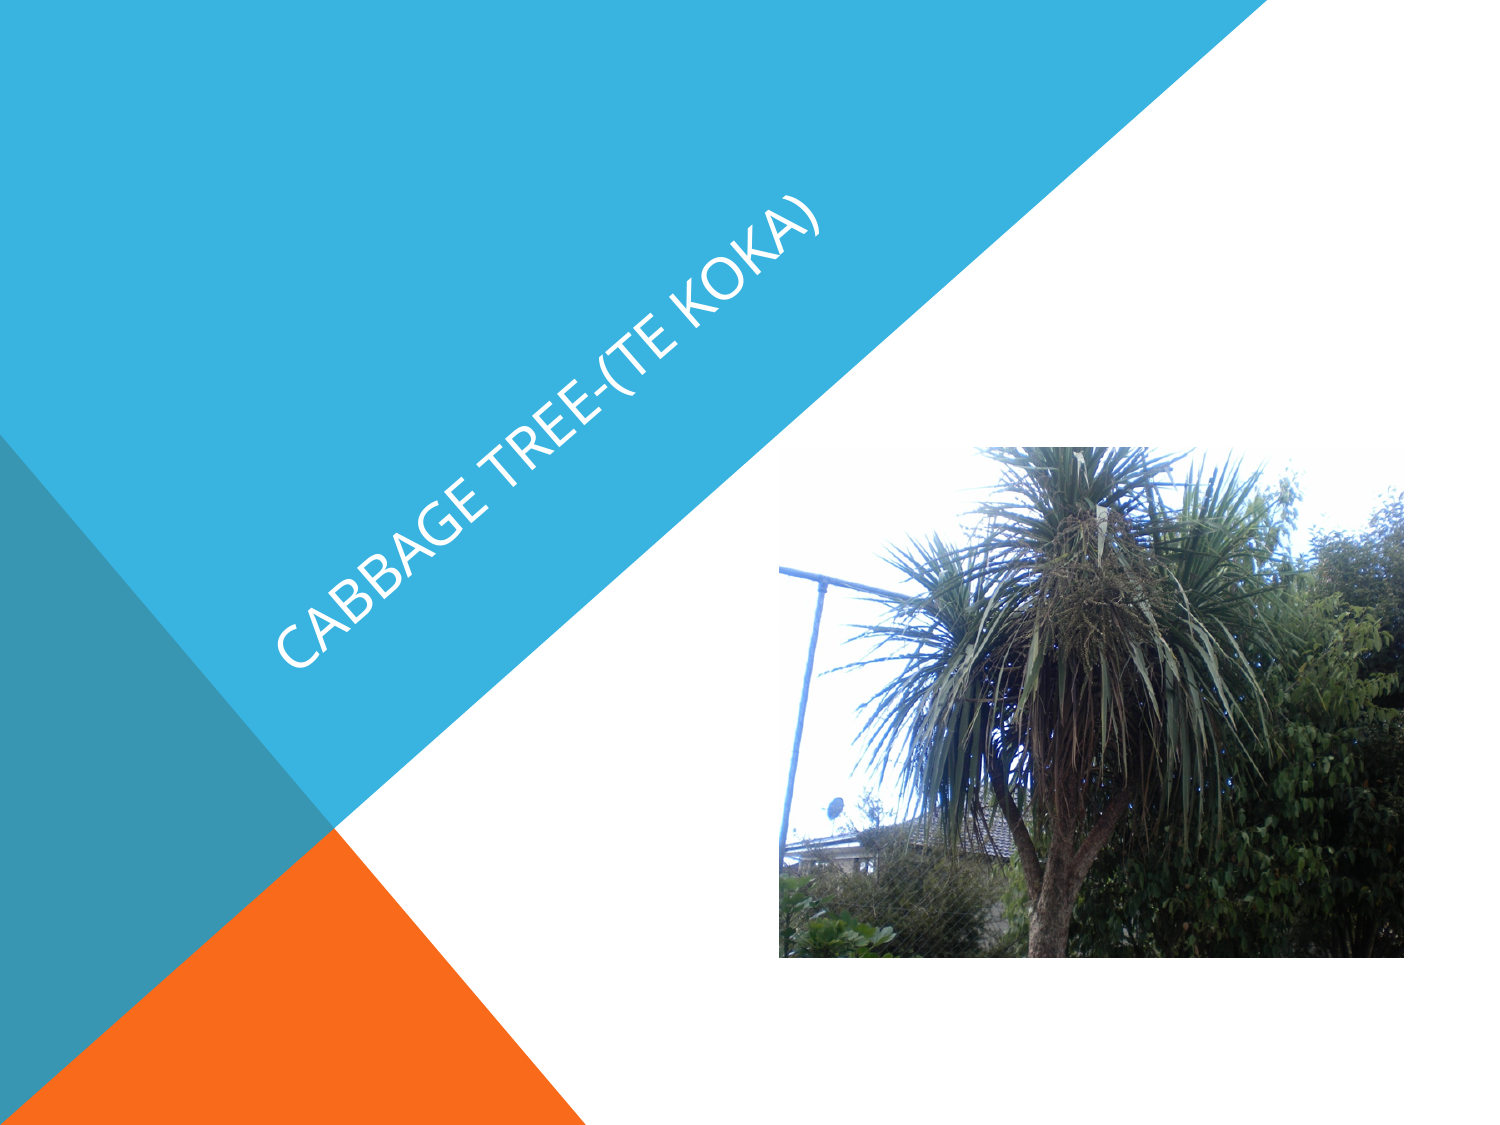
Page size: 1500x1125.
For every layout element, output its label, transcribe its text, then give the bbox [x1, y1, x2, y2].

title Cabbage tree-(te koka) [174, 0, 938, 696]
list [778, 446, 1404, 958]
